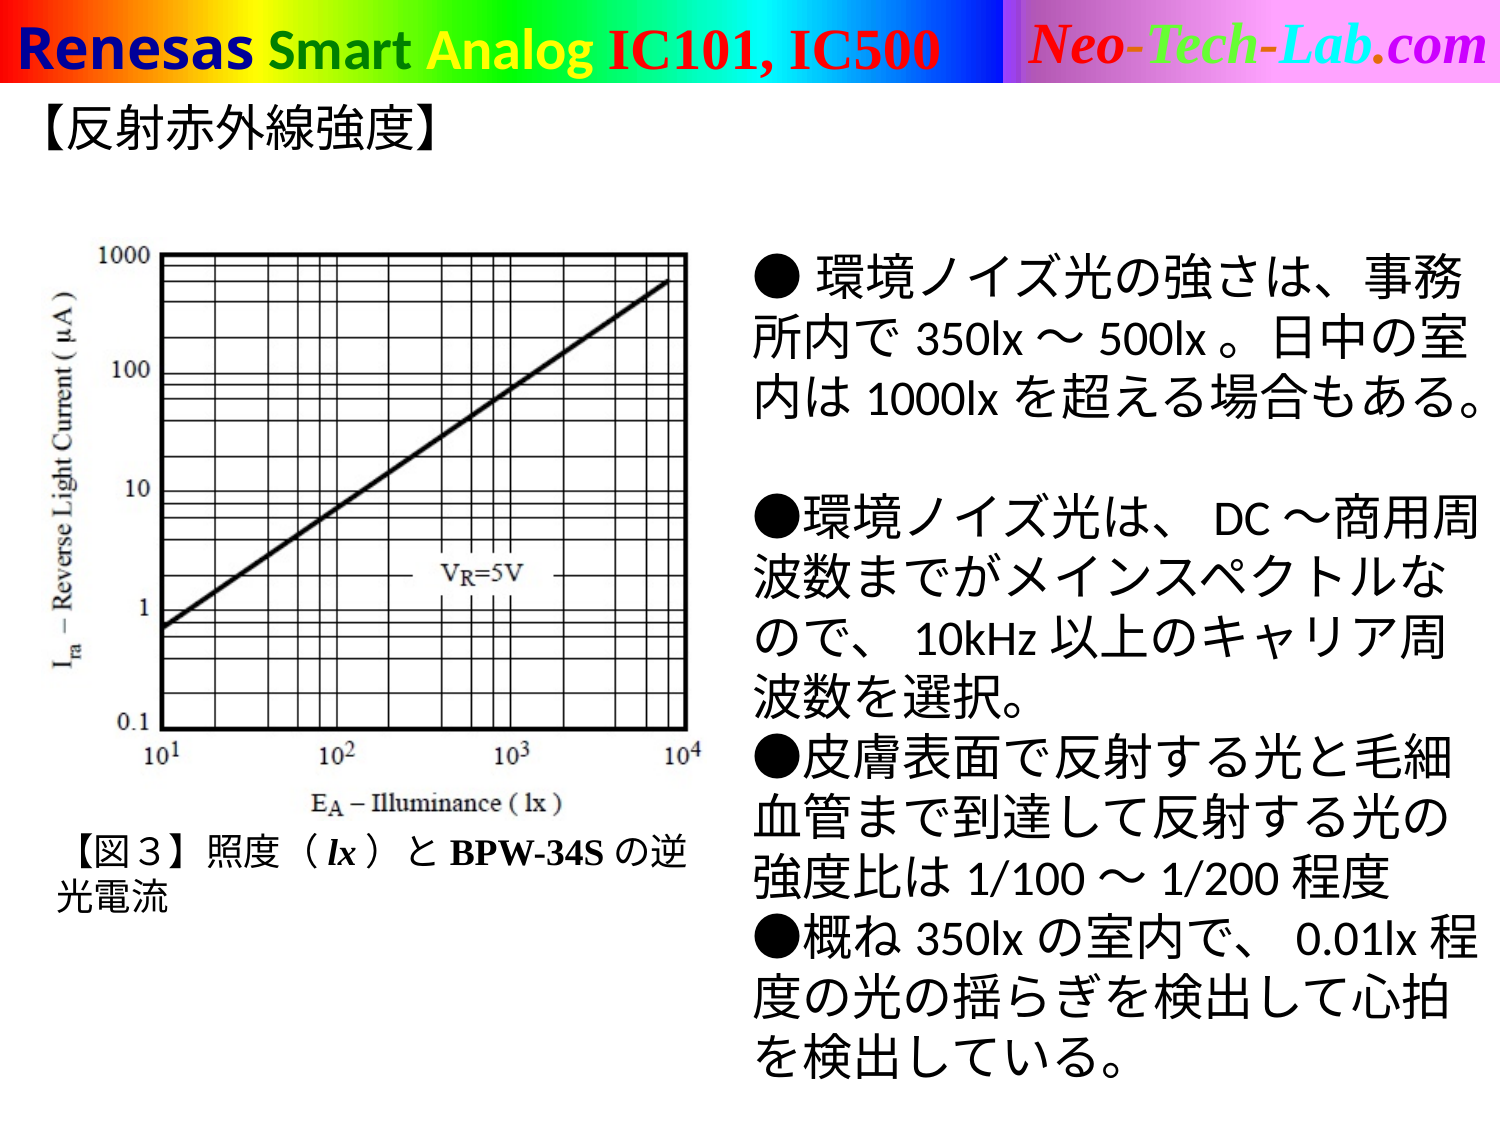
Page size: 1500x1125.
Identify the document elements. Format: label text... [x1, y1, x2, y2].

text_box 【反射赤外線強度】 [1, 99, 1164, 165]
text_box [0, 0, 1500, 90]
text_box ●環境ノイズ光の強さは、事務所内で350lx～500lx。日中の室内は1000lxを超える場合もある。 ●環境ノイズ光は、DC～商用周波数までがメインスペクトルなので、10kHz以上のキャリア周波数を選択。 ●皮膚表面で反射する光と毛細血管まで到達して反射する光の強度比は1/100～1/200程度 ●概ね350lxの室内で、0.01lx程度の光の揺らぎを検出して心拍を検出している。 [738, 237, 1500, 1093]
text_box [41, 237, 708, 882]
